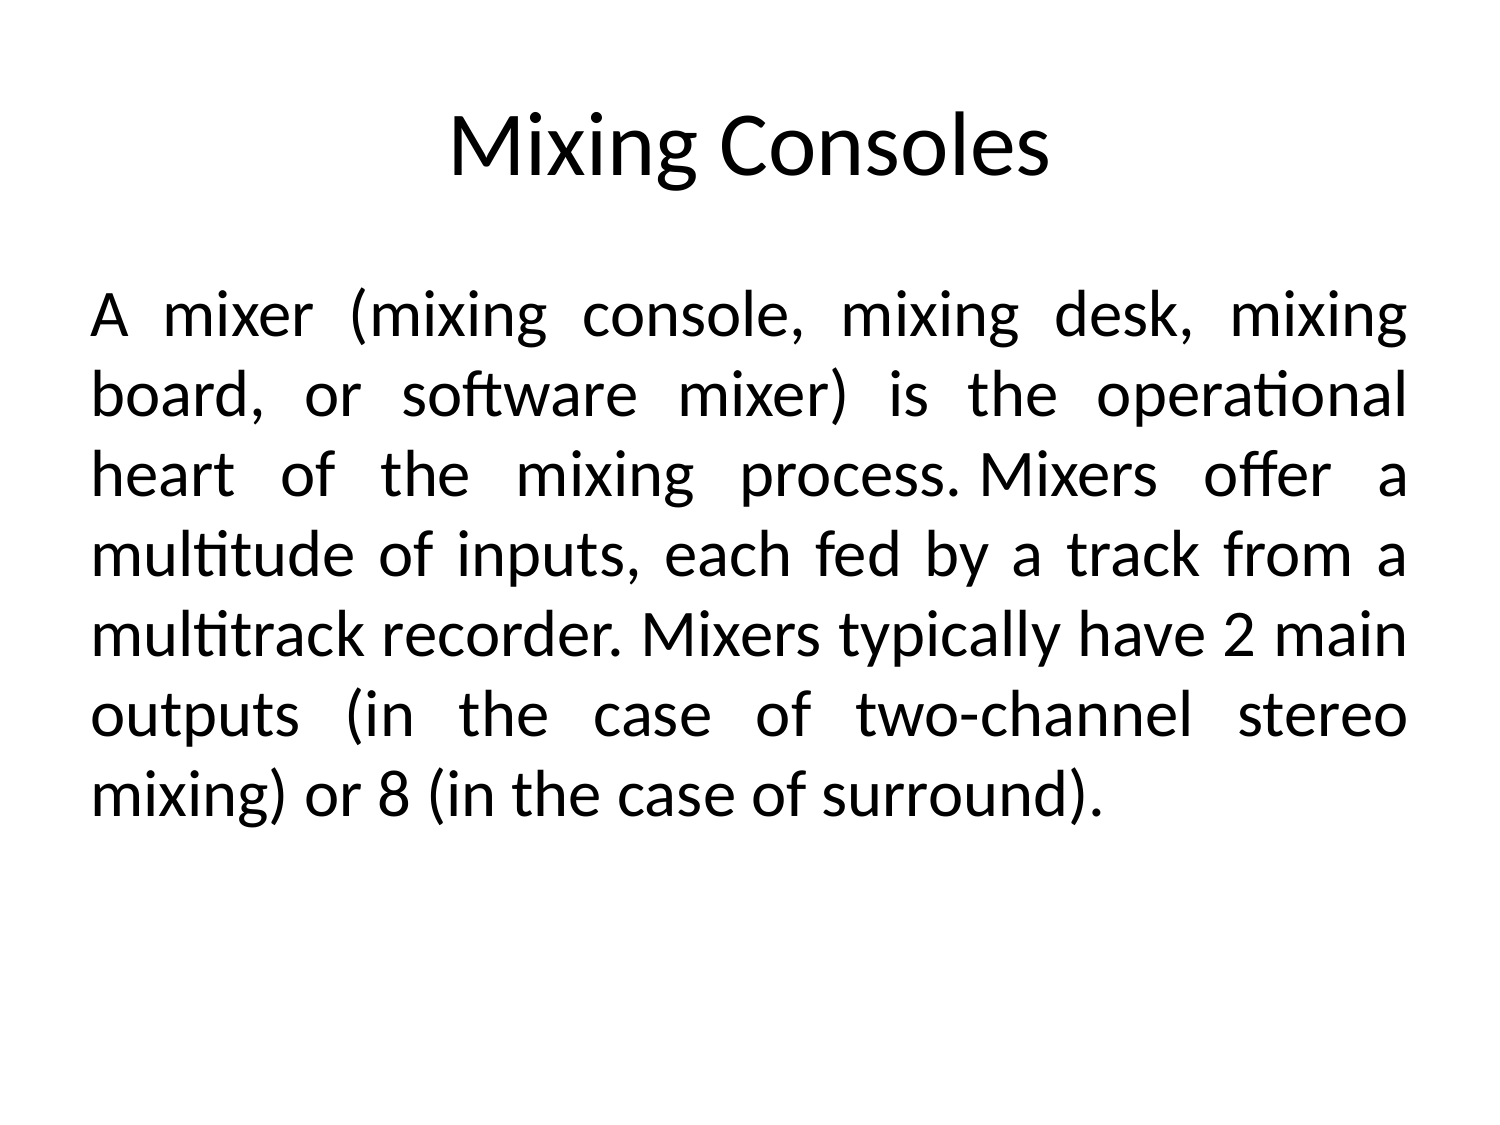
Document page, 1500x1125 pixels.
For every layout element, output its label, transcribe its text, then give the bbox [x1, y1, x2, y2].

list A mixer (mixing console, mixing desk, mixing board, or software mixer) is the operational heart of the mixing process. Mixers offer a multitude of inputs, each fed by a track from a multitrack recorder. Mixers typically have 2 main outputs (in the case of two-channel stereo mixing) or 8 (in the case of surround). [75, 262, 1425, 1005]
title Mixing Consoles [75, 45, 1425, 233]
